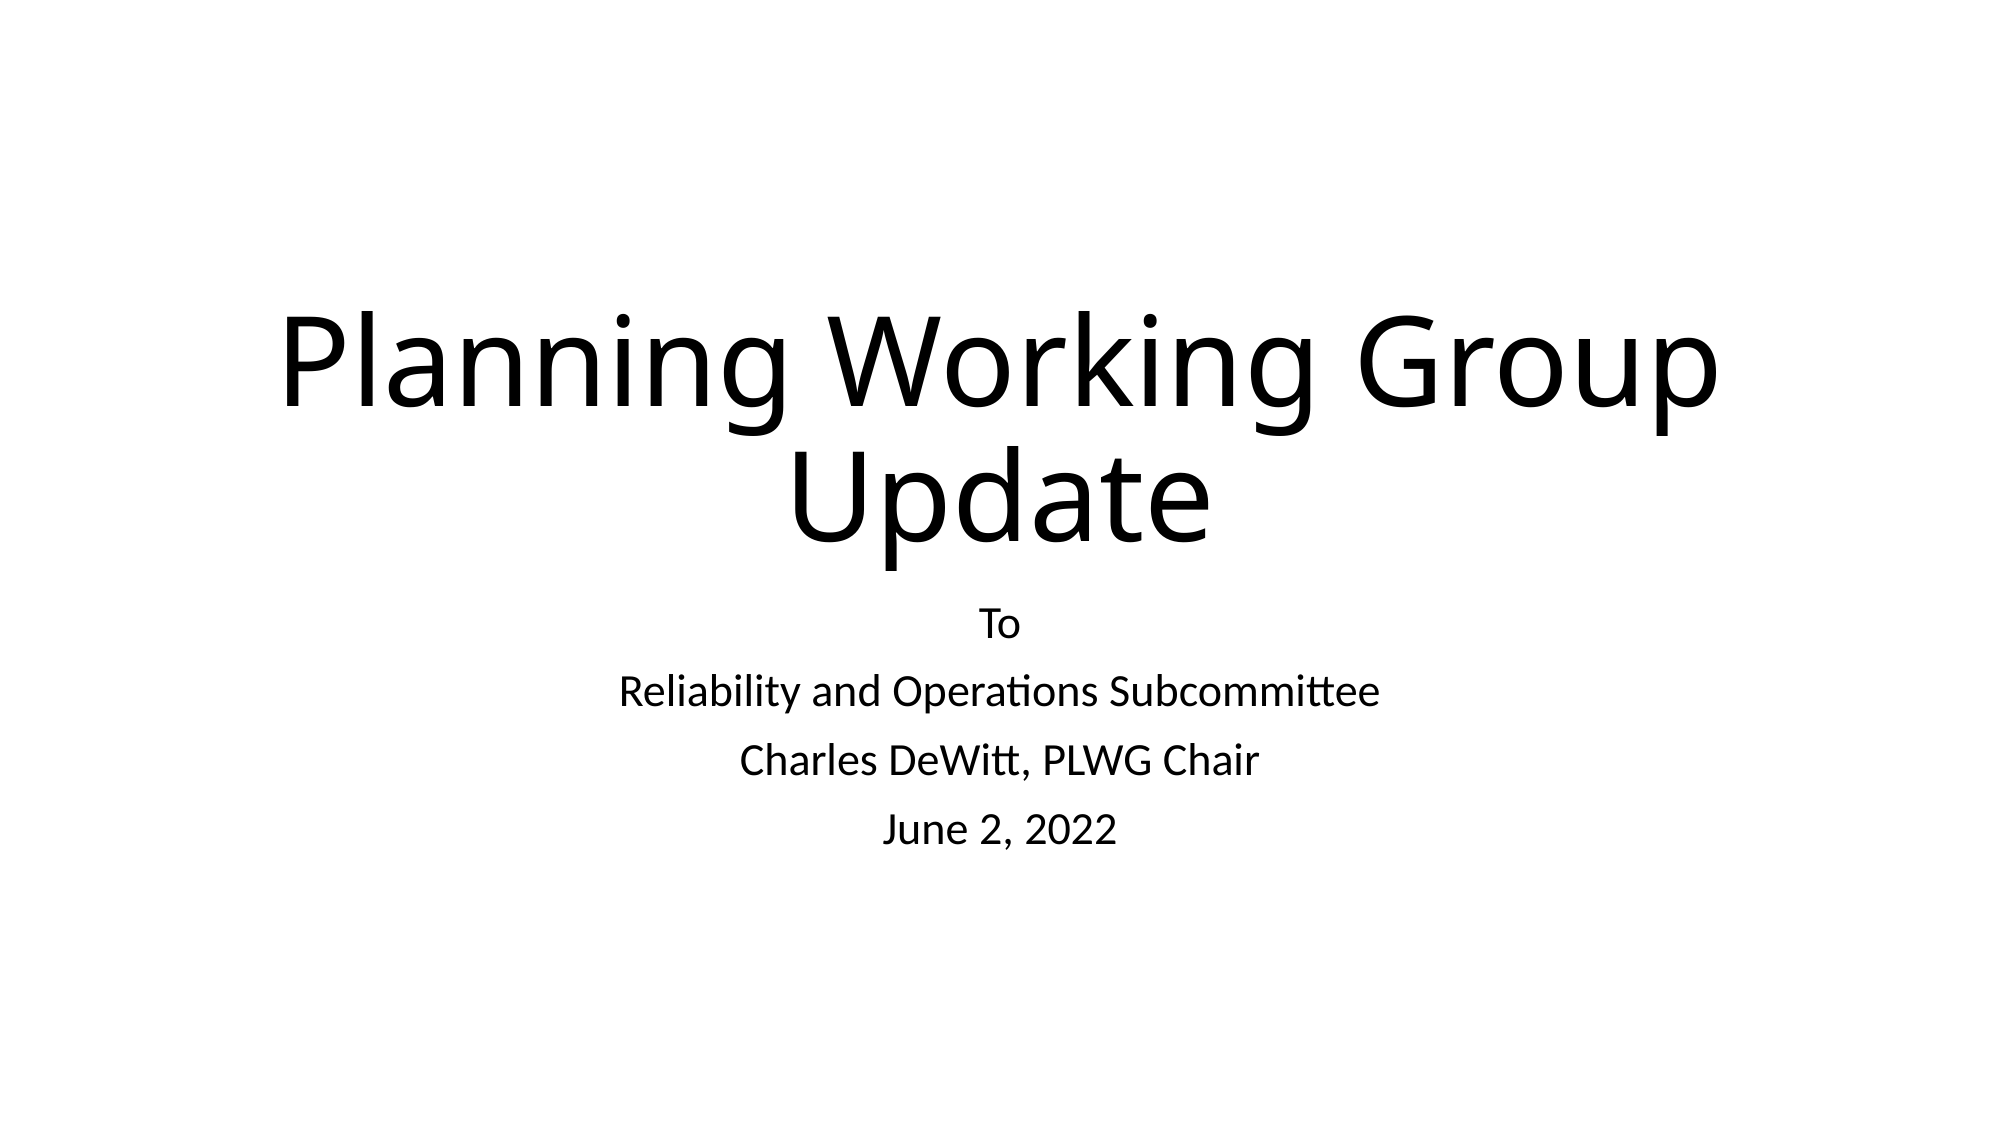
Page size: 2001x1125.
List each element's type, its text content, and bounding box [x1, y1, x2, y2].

subtitle To Reliability and Operations Subcommittee Charles DeWitt, PLWG Chair June 2, 2022 [249, 590, 1750, 863]
title Planning Working Group Update [249, 184, 1750, 576]
